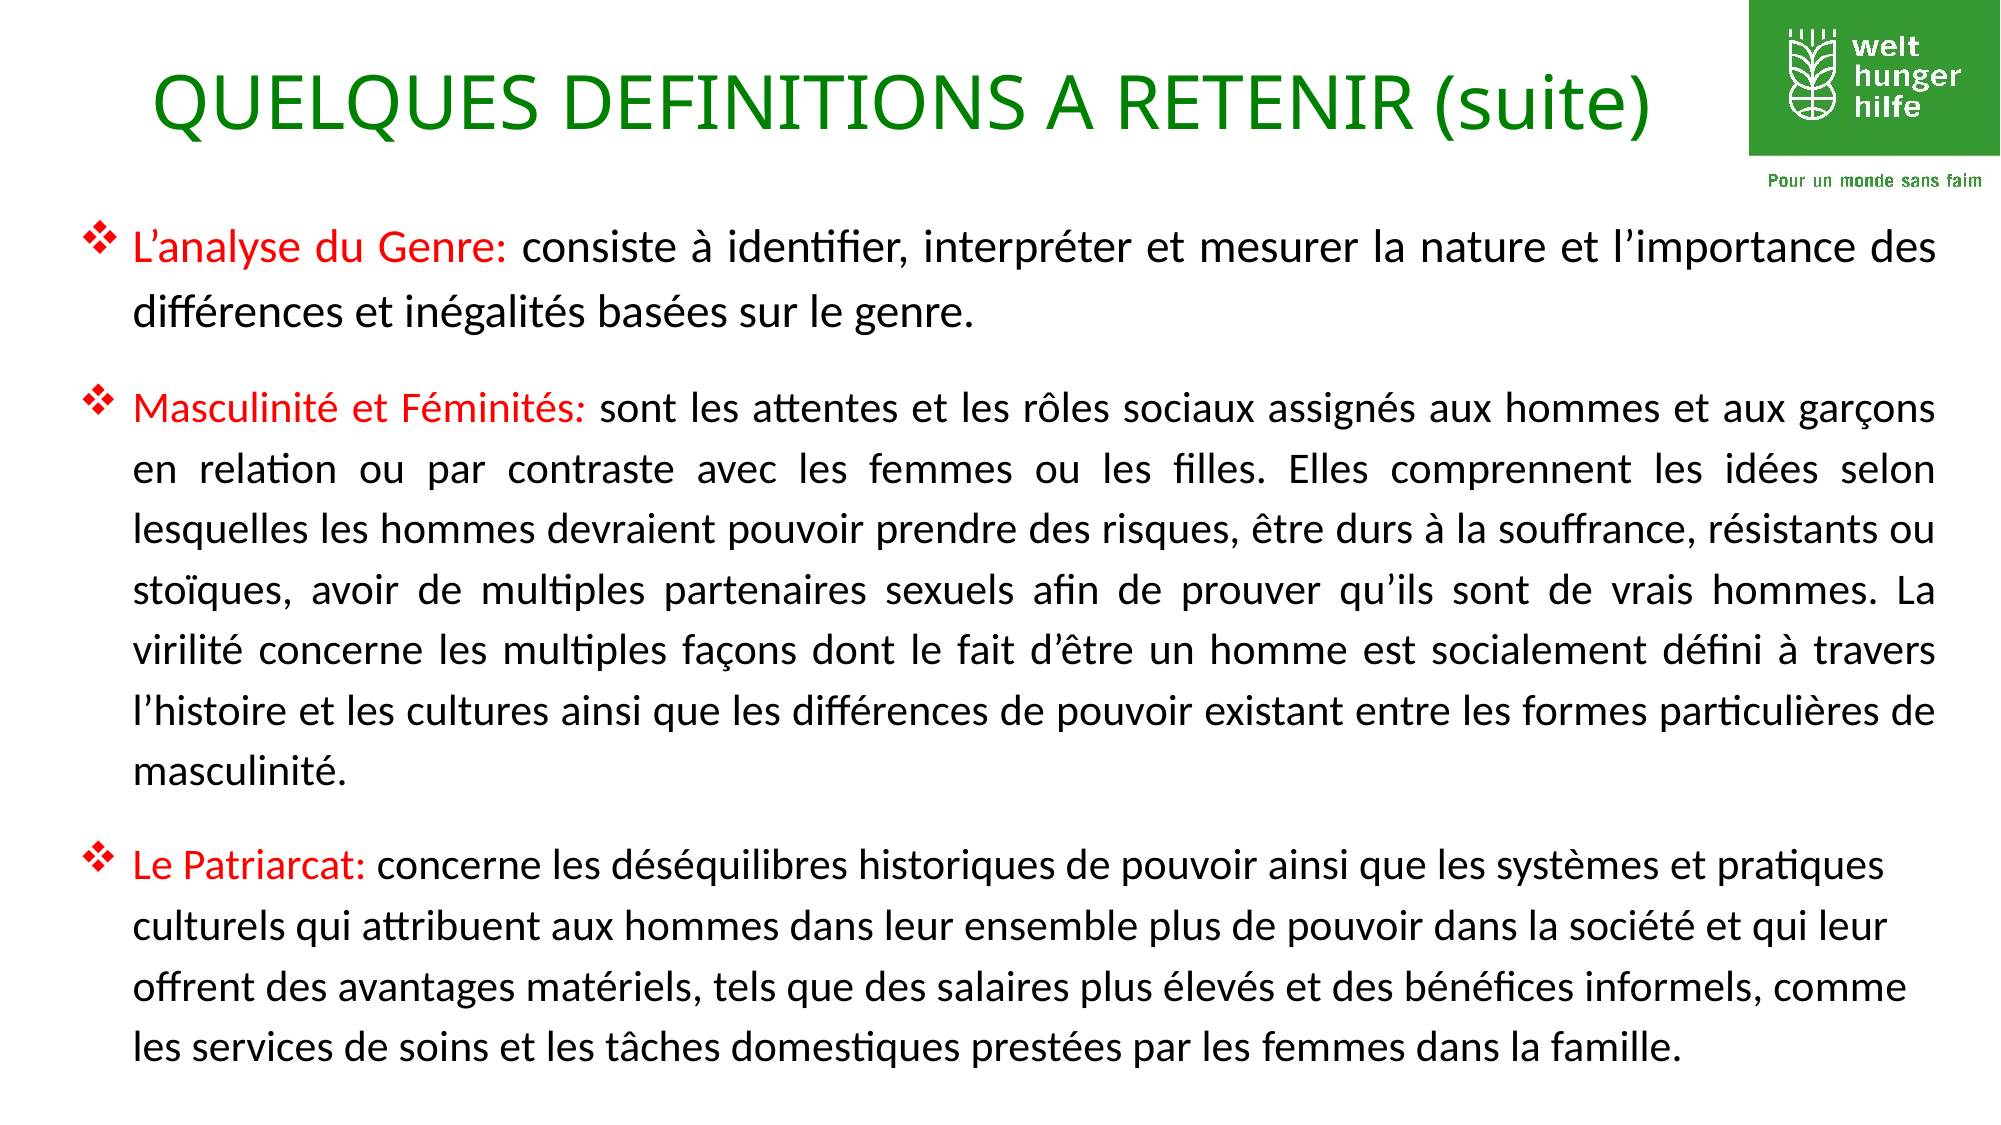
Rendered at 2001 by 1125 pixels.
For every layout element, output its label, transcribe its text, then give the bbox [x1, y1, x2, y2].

picture [1749, 0, 2000, 205]
title QUELQUES DEFINITIONS A RETENIR (suite) [63, 40, 1739, 154]
subtitle L’analyse du Genre: consiste à identifier, interpréter et mesurer la nature et l’importance des différences et inégalités basées sur le genre. Masculinité et Féminités: sont les attentes et les rôles sociaux assignés aux hommes et aux garçons en relation ou par contraste avec les femmes ou les filles. Elles comprennent les idées selon lesquelles les hommes devraient pouvoir prendre des risques, être durs à la souffrance, résistants ou stoïques, avoir de multiples partenaires sexuels afin de prouver qu’ils sont de vrais hommes. La virilité concerne les multiples façons dont le fait d’être un homme est socialement défini à travers l’histoire et les cultures ainsi que les différences de pouvoir existant entre les formes particulières de masculinité. Le Patriarcat: concerne les déséquilibres historiques de pouvoir ainsi que les systèmes et pratiques culturels qui attribuent aux hommes dans leur ensemble plus de pouvoir dans la société et qui leur offrent des avantages matériels, tels que des salaires plus élevés et des bénéfices informels, comme les services de soins et les tâches domestiques prestées par les femmes dans la famille. [63, 199, 1953, 1080]
